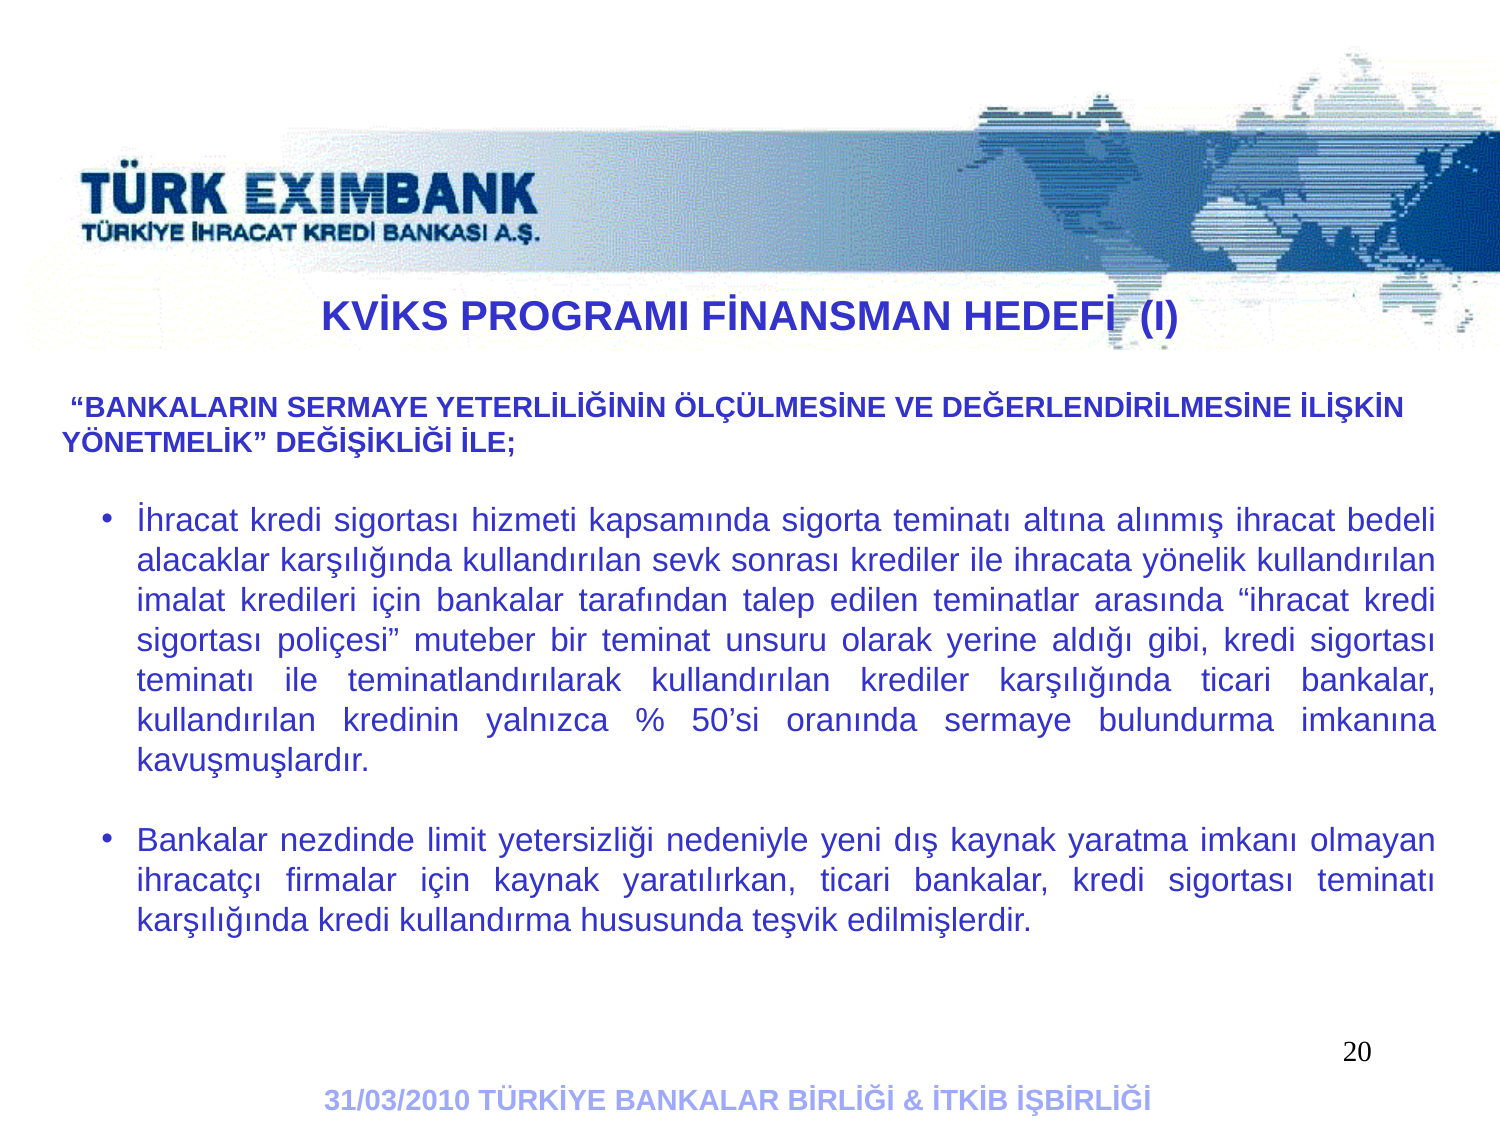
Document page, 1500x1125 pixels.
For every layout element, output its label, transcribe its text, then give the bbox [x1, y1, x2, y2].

footer 31/03/2010 TÜRKİYE BANKALAR BİRLİĞİ & İTKİB İŞBİRLİĞİ [187, 1073, 1290, 1125]
text_box KVİKS PROGRAMI FİNANSMAN HEDEFİ (I) “BANKALARIN SERMAYE YETERLİLİĞİNİN ÖLÇÜLMESİNE VE DEĞERLENDİRİLMESİNE İLİŞKİN YÖNETMELİK” DEĞİŞİKLİĞİ İLE; İhracat kredi sigortası hizmeti kapsamında sigorta teminatı altına alınmış ihracat bedeli alacaklar karşılığında kullandırılan sevk sonrası krediler ile ihracata yönelik kullandırılan imalat kredileri için bankalar tarafından talep edilen teminatlar arasında “ihracat kredi sigortası poliçesi” muteber bir teminat unsuru olarak yerine aldığı gibi, kredi sigortası teminatı ile teminatlandırılarak kullandırılan krediler karşılığında ticari bankalar, kullandırılan kredinin yalnızca % 50’si oranında sermaye bulundurma imkanına kavuşmuşlardır. Bankalar nezdinde limit yetersizliği nedeniyle yeni dış kaynak yaratma imkanı olmayan ihracatçı firmalar için kaynak yaratılırkan, ticari bankalar, kredi sigortası teminatı karşılığında kredi kullandırma hususunda teşvik edilmişlerdir. [46, 281, 1454, 985]
slide_number 20 [1074, 1024, 1388, 1101]
